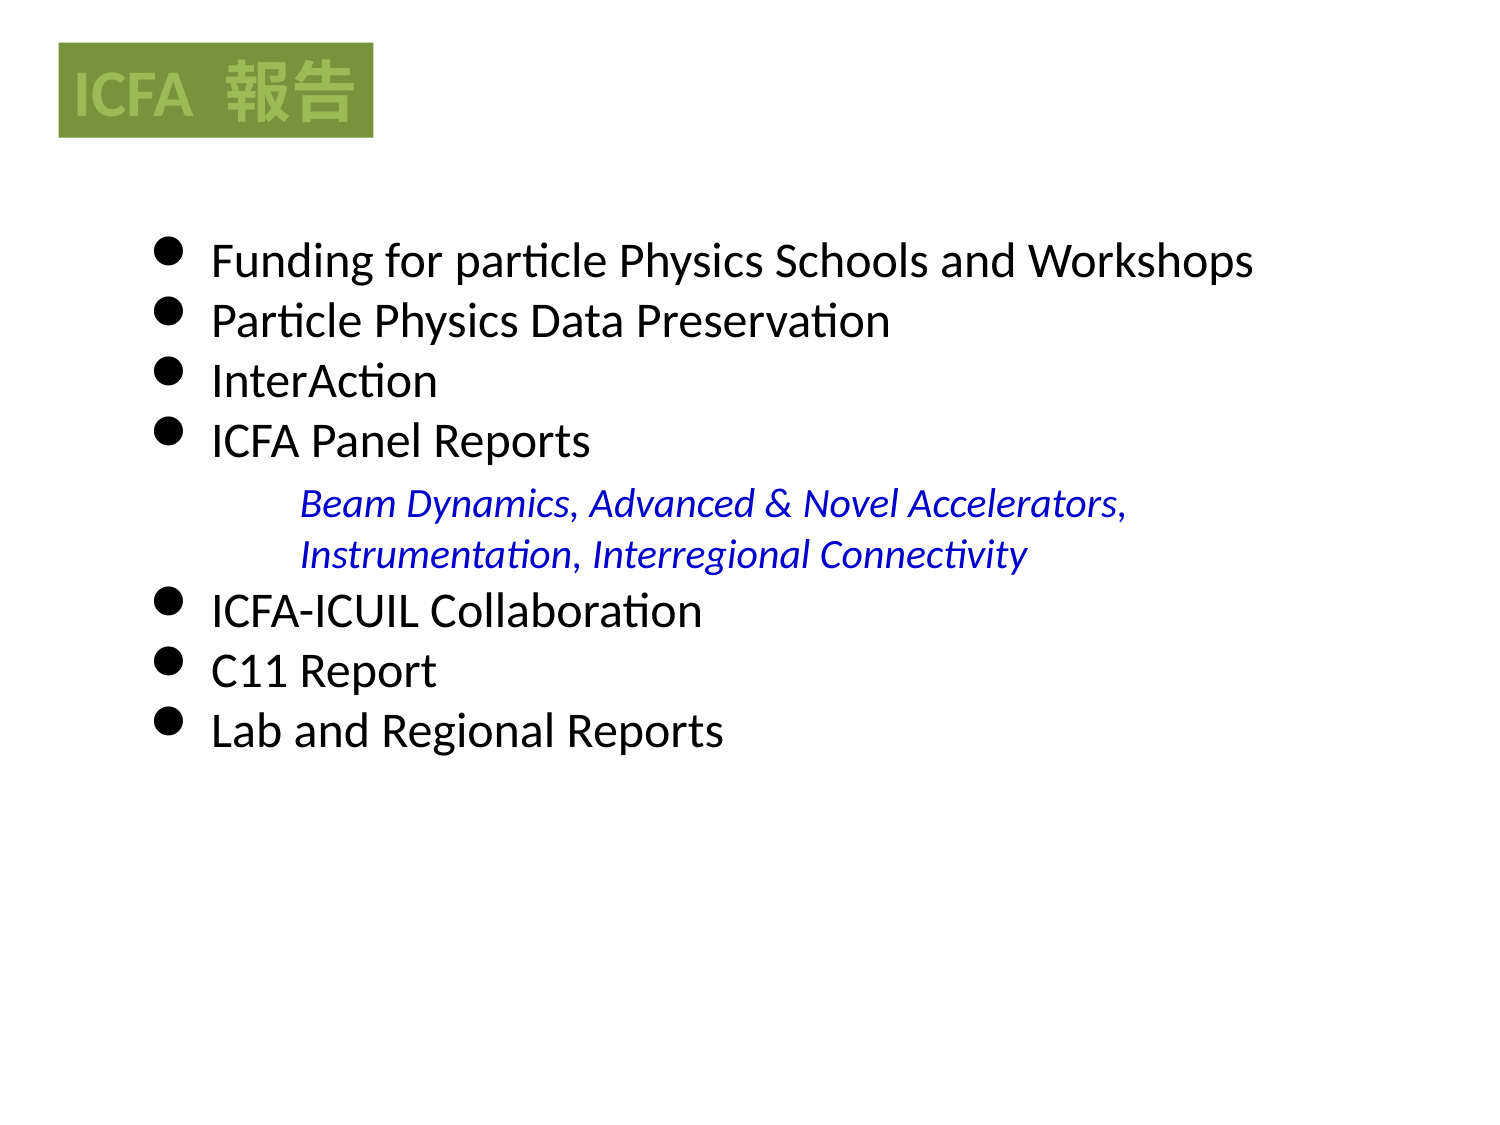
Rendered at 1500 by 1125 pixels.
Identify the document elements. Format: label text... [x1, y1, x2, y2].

text_box Funding for particle Physics Schools and Workshops Particle Physics Data Preservation InterAction ICFA Panel Reports Beam Dynamics, Advanced & Novel Accelerators, Instrumentation, Interregional Connectivity ICFA-ICUIL Collaboration C11 Report Lab and Regional Reports [135, 219, 1270, 765]
text_box ICFA 報告 [58, 42, 374, 138]
